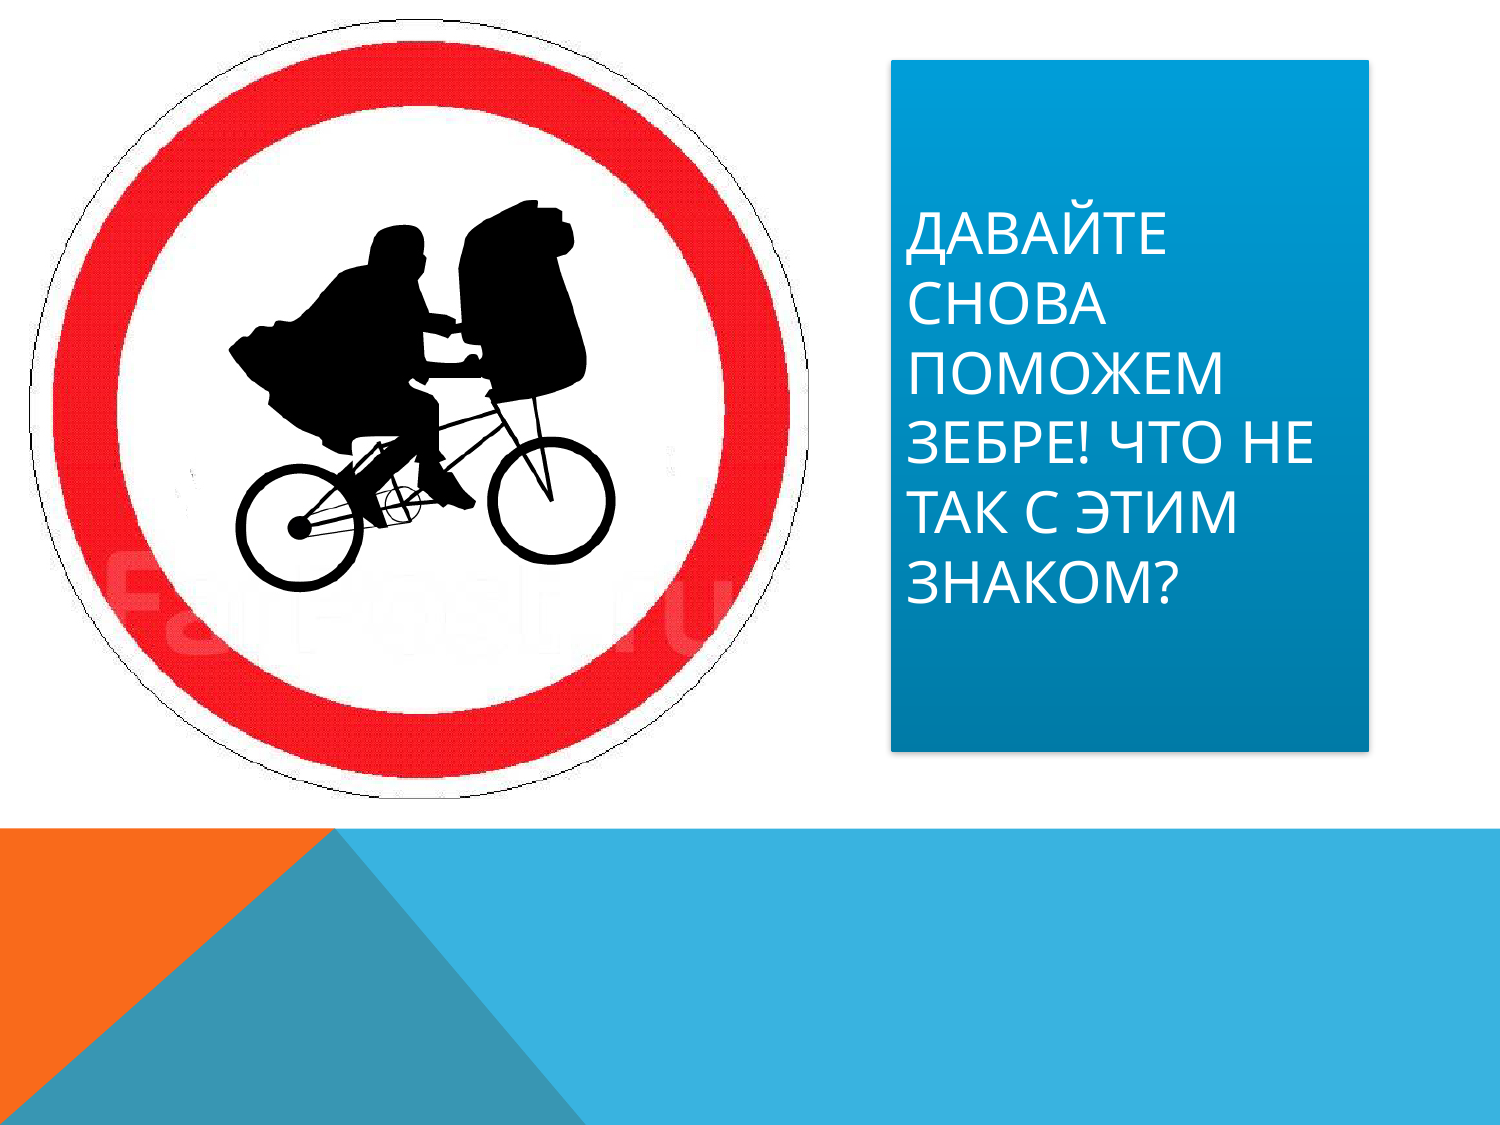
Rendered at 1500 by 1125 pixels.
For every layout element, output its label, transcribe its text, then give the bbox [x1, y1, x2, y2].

title Давайте снова поможем зебре! Что не так с этим знаком? [891, 60, 1369, 752]
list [29, 18, 810, 799]
